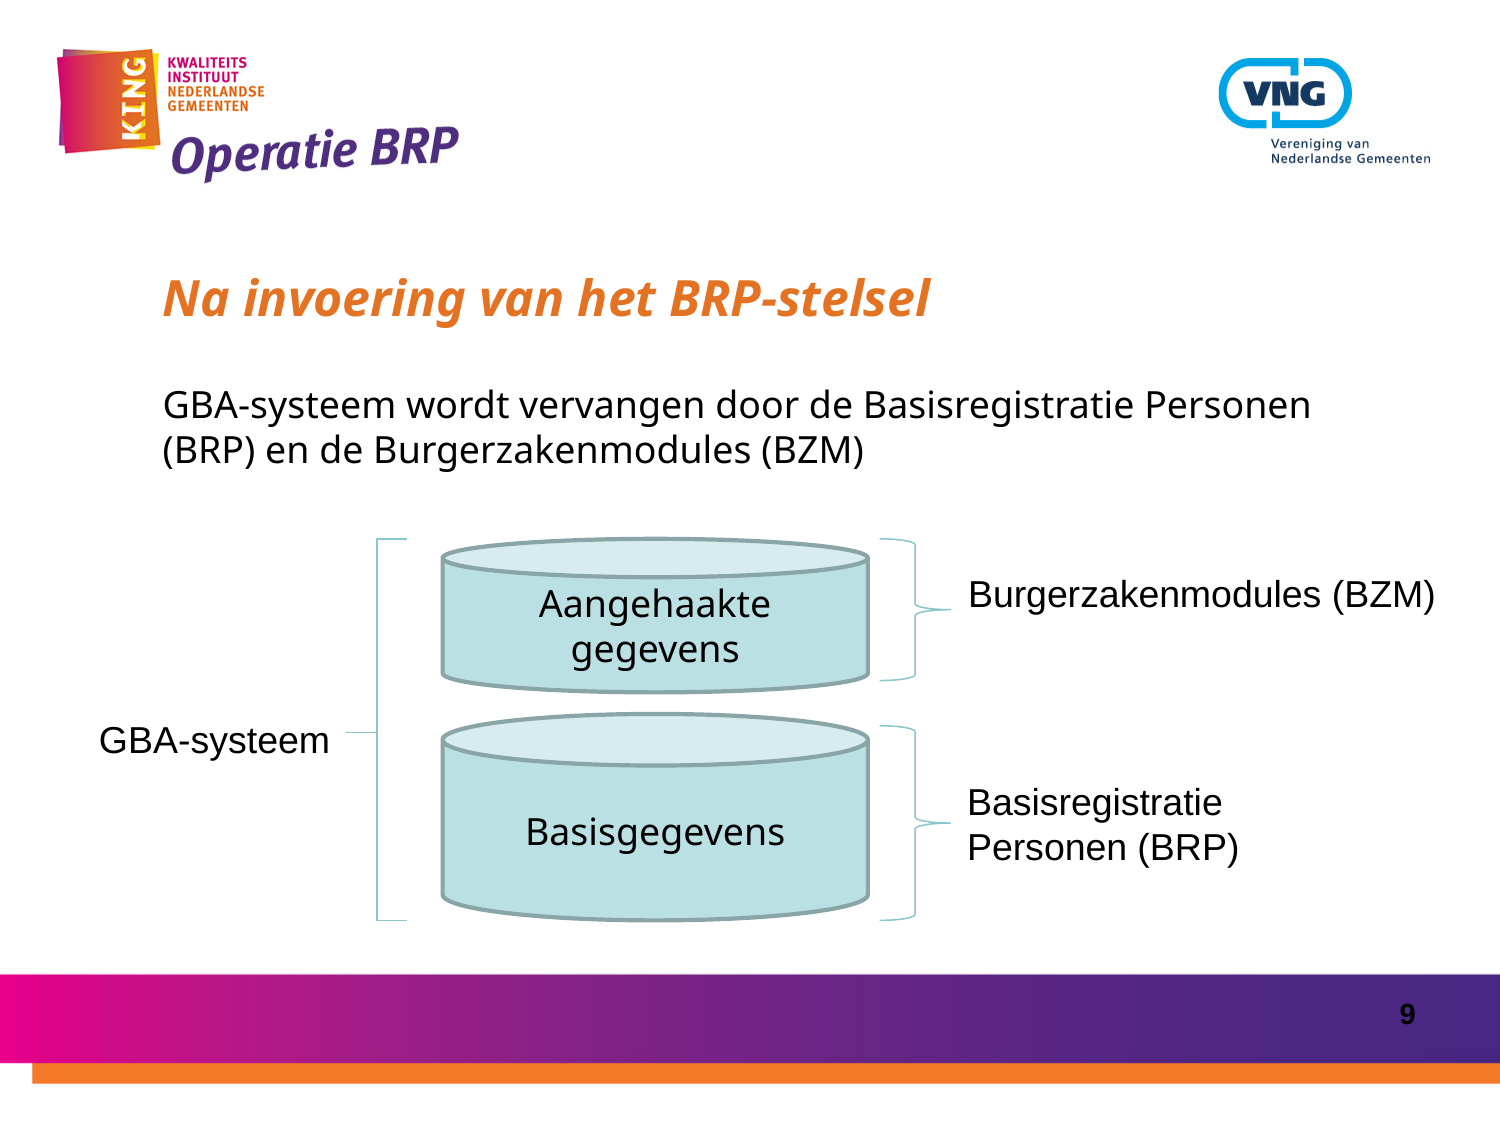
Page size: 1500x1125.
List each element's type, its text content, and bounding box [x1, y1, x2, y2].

text_box Basisgegevens [440, 711, 870, 923]
text_box Basisregistratie Personen (BRP) [952, 770, 1255, 875]
text_box Aangehaakte gegevens [440, 536, 870, 695]
picture [0, 0, 1500, 1125]
slide_number 9 [1080, 987, 1431, 1036]
text_box [346, 538, 408, 921]
title Na invoering van het BRP-stelsel [147, 231, 1402, 362]
text_box Burgerzakenmodules (BZM) [953, 562, 1452, 623]
text_box GBA-systeem [84, 708, 346, 768]
text_box [879, 724, 952, 922]
text_box [879, 538, 952, 682]
list GBA-systeem wordt vervangen door de Basisregistratie Personen (BRP) en de Burgerzakenmodules (BZM) [147, 373, 1427, 953]
